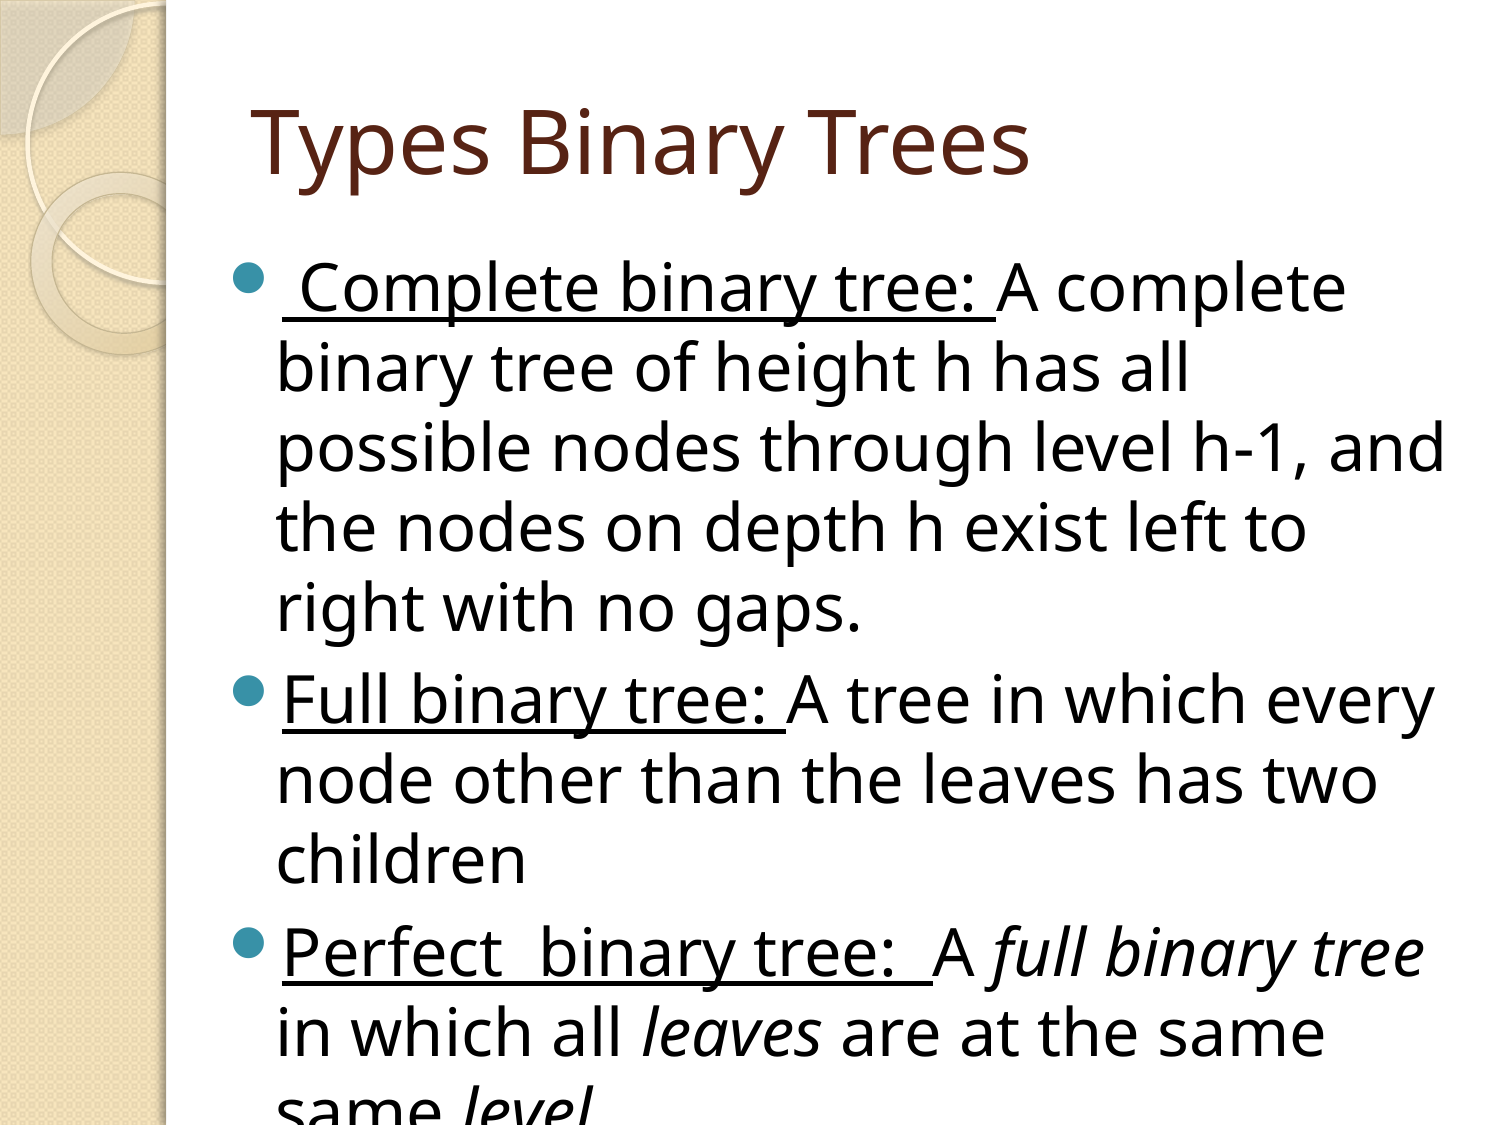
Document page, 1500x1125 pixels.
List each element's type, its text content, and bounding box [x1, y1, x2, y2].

list Complete binary tree: A complete binary tree of height h has all possible nodes through level h-1, and the nodes on depth h exist left to right with no gaps. Full binary tree: A tree in which every node other than the leaves has two children Perfect binary tree: A full binary tree in which all leaves are at the same same level [199, 237, 1466, 1026]
title Types Binary Trees [235, 45, 1466, 233]
